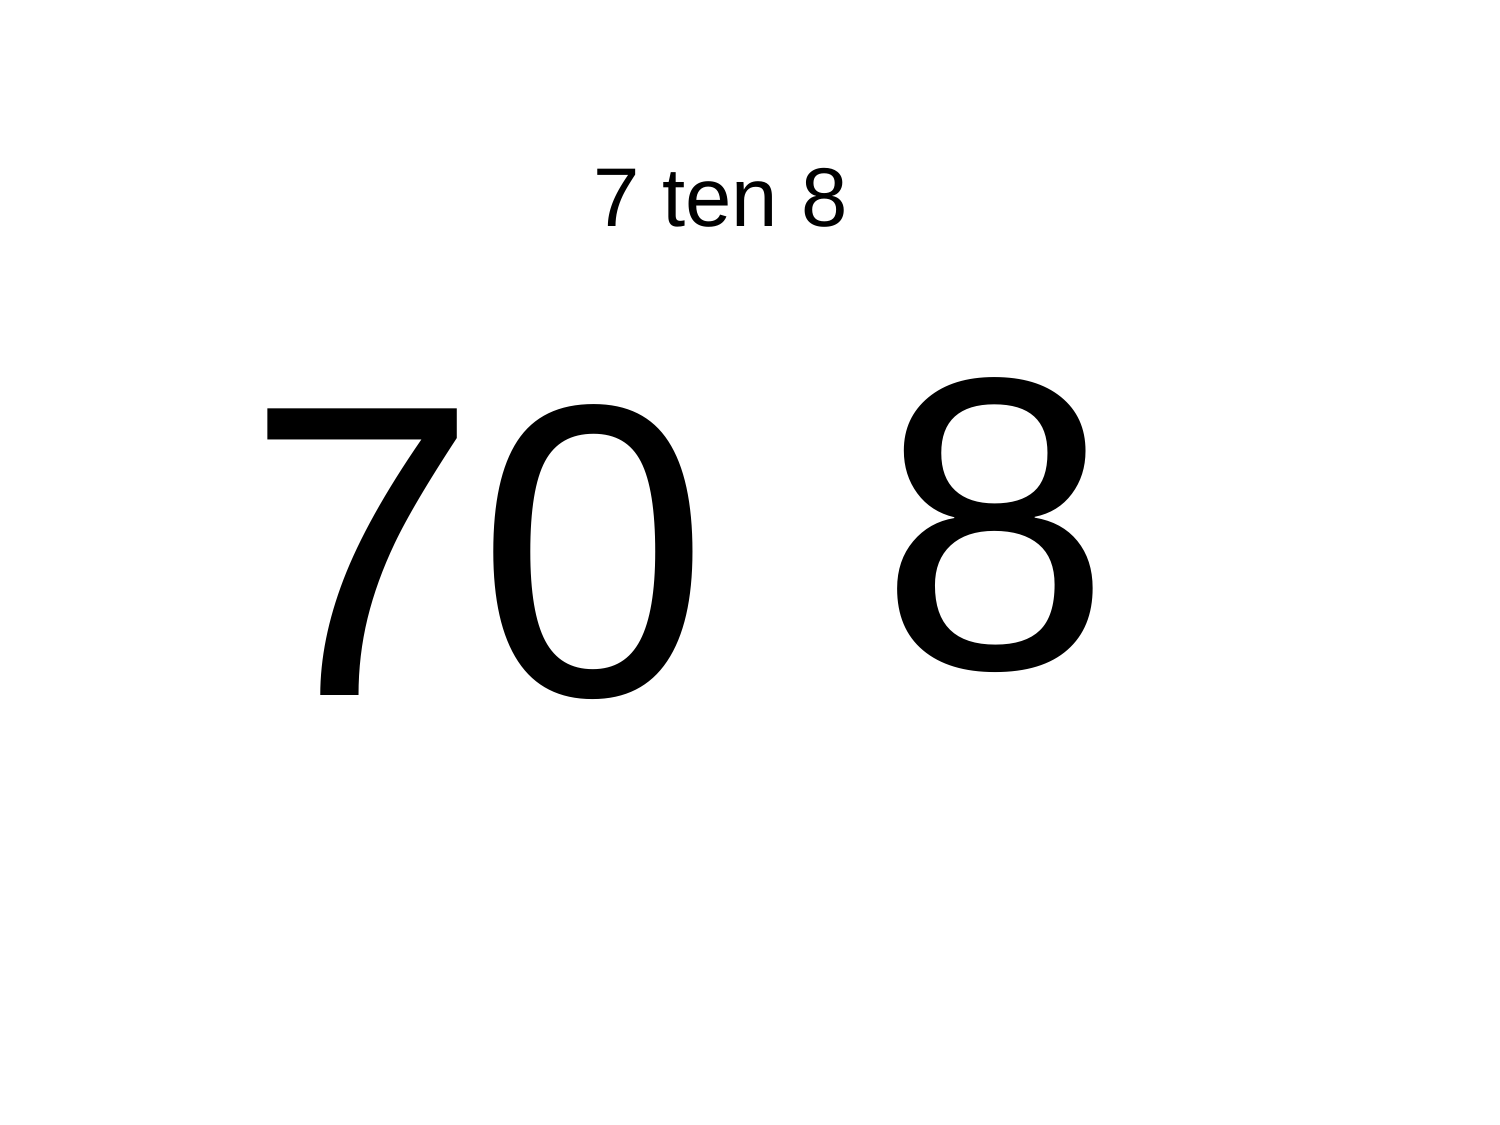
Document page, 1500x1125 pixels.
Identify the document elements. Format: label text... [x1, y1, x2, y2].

text_box 70 [231, 271, 759, 786]
text_box 8 [865, 244, 1219, 760]
text_box 7 ten 8 [133, 136, 1308, 251]
